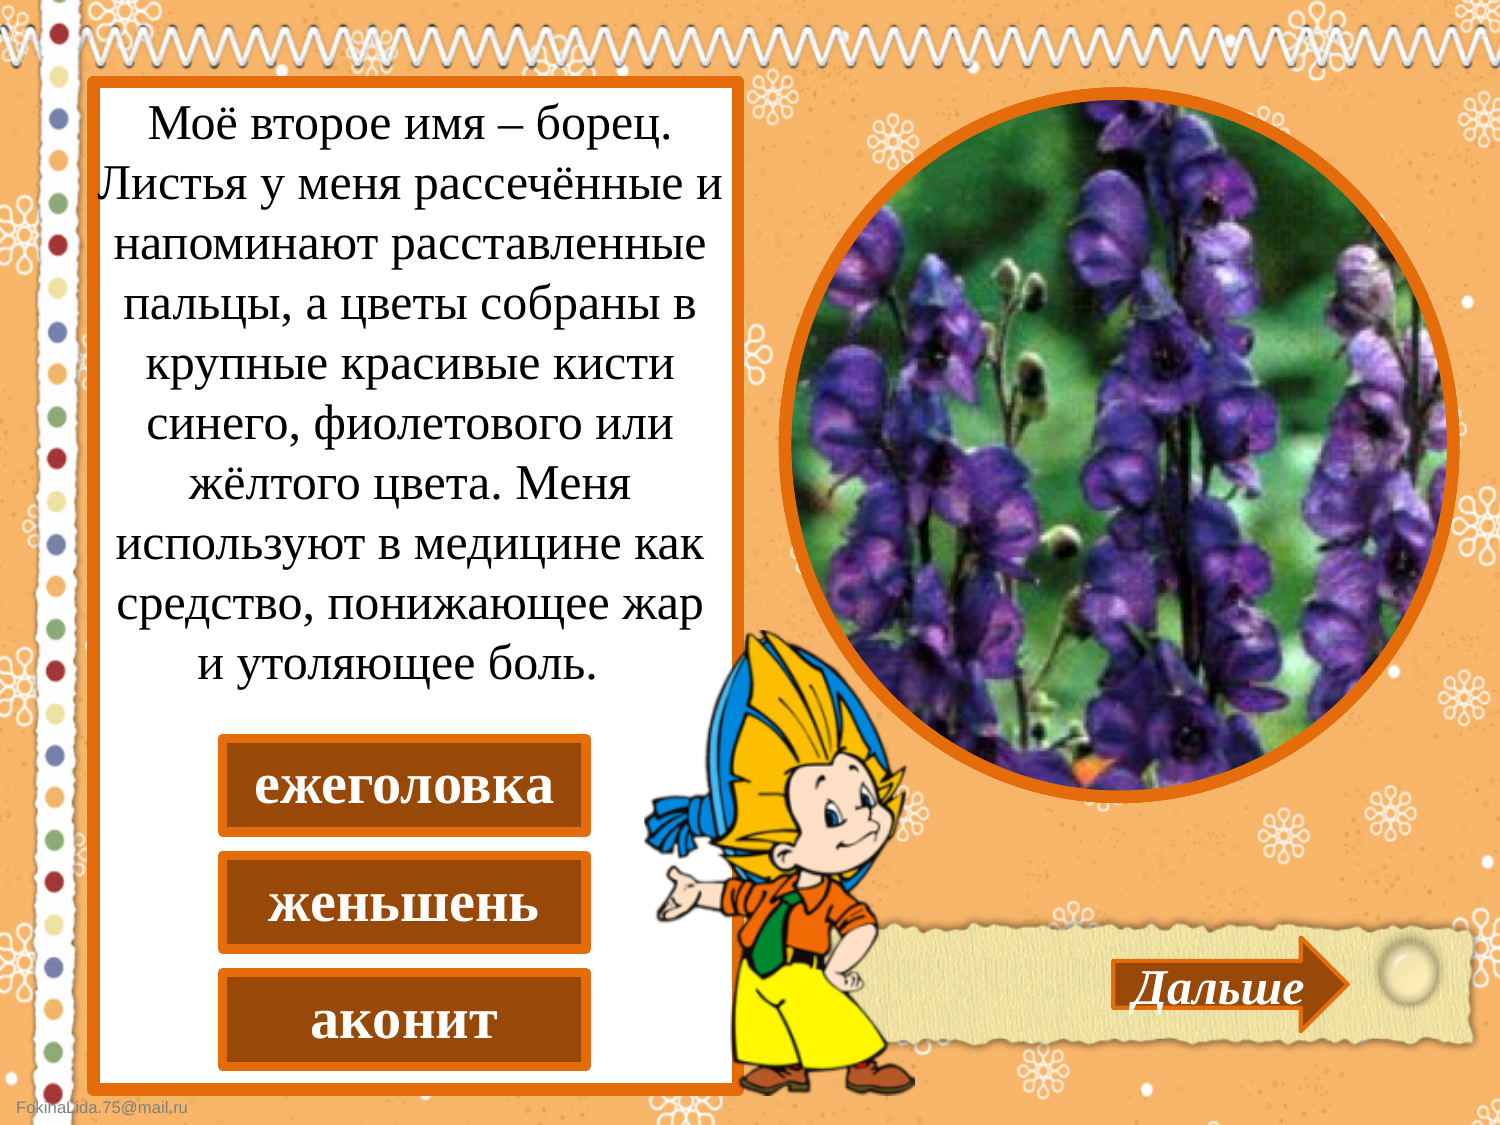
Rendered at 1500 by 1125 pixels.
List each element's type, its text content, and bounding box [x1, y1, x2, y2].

picture [0, 0, 1500, 1125]
text_box Моё второе имя – борец. Листья у меня рассечённые и напоминают расставленные пальцы, а цветы собраны в крупные красивые кисти синего, фиолетового или жёлтого цвета. Меня используют в медицине как средство, понижающее жар и утоляющее боль. [82, 81, 739, 697]
text_box Дальше [1111, 935, 1350, 1034]
text_box женьшень [220, 853, 588, 951]
text_box ежеголовка [220, 736, 588, 834]
text_box [783, 91, 1456, 799]
text_box аконит [220, 970, 588, 1068]
